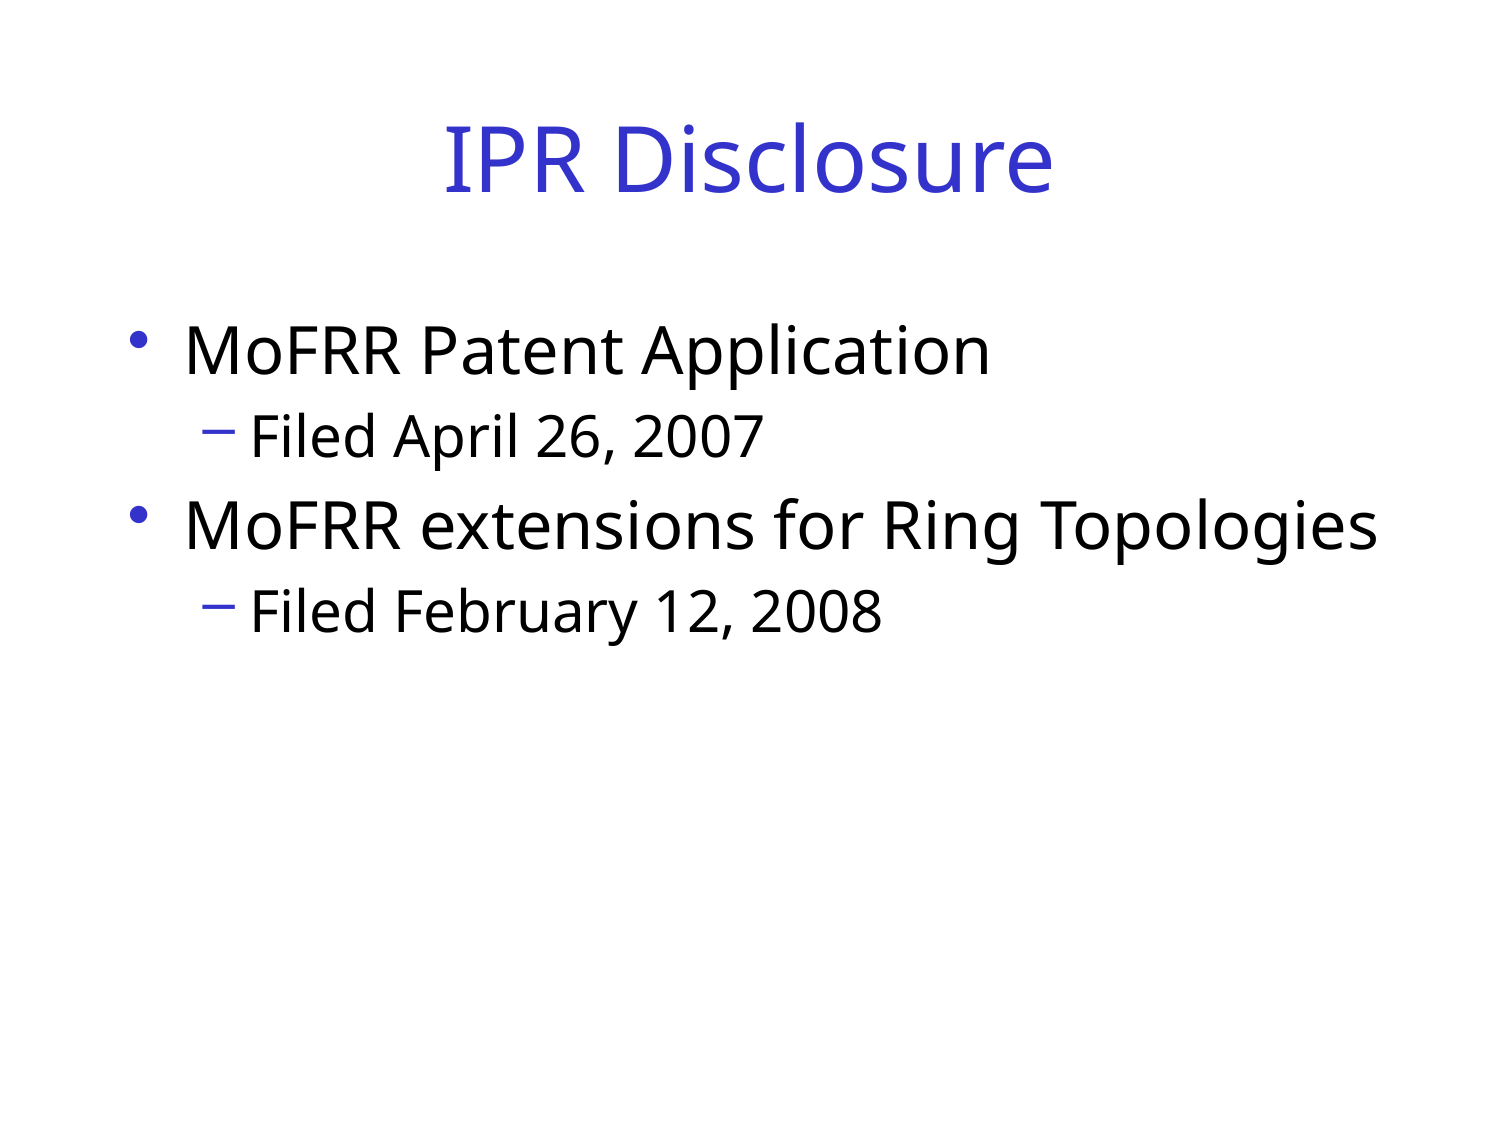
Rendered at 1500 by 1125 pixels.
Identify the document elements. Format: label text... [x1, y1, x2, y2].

title IPR Disclosure [112, 62, 1388, 251]
list MoFRR Patent Application Filed April 26, 2007 MoFRR extensions for Ring Topologies Filed February 12, 2008 [112, 299, 1451, 976]
